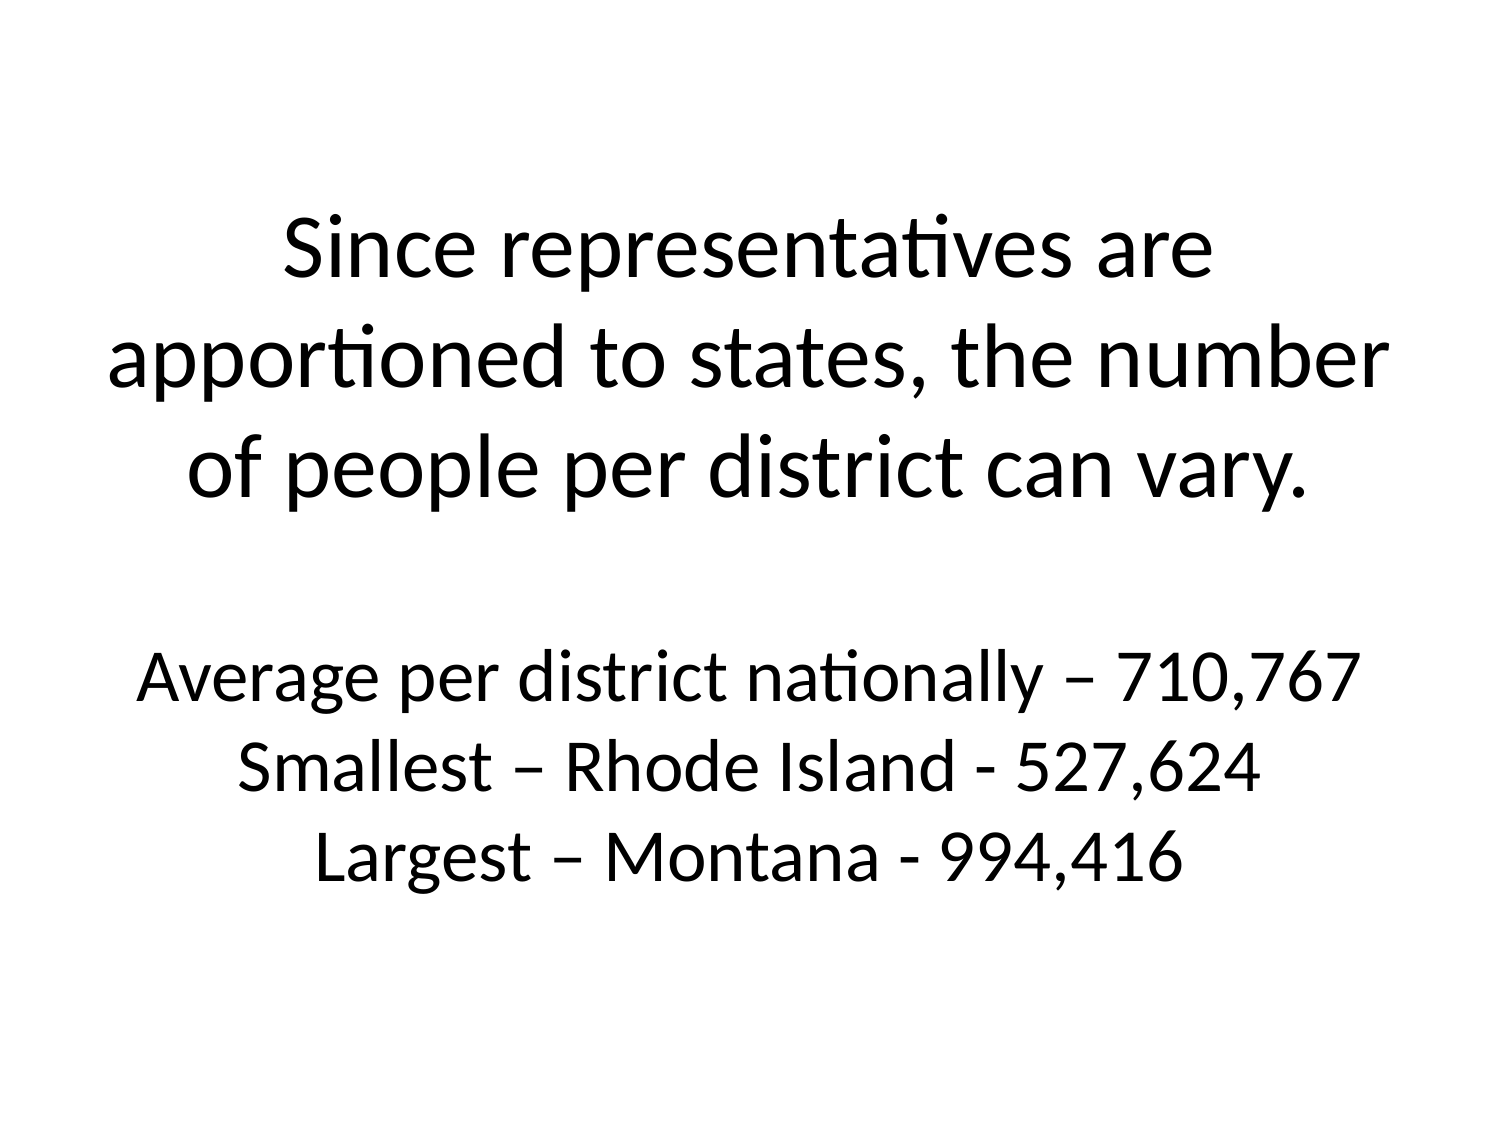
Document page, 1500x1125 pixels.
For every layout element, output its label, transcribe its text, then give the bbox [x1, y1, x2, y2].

title Since representatives are apportioned to states, the number of people per district can vary. Average per district nationally – 710,767 Smallest – Rhode Island - 527,624 Largest – Montana - 994,416 [74, 44, 1426, 1038]
